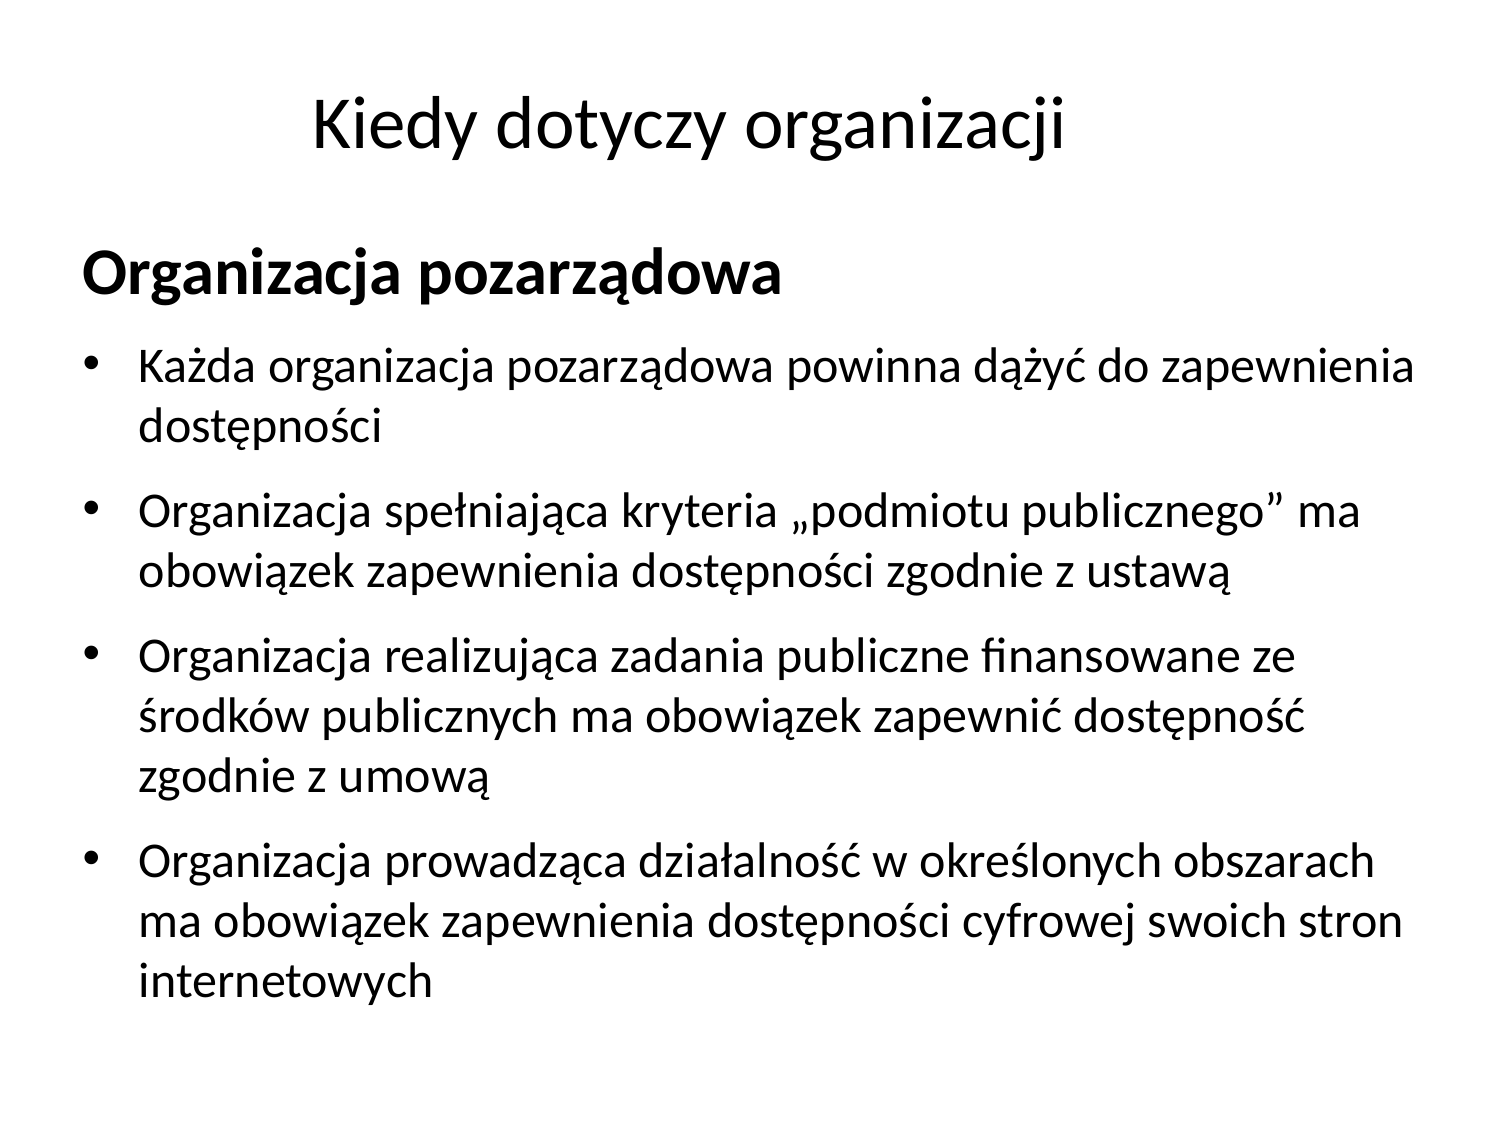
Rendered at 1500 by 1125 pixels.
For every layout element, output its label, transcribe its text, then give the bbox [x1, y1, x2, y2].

list Organizacja pozarządowa Każda organizacja pozarządowa powinna dążyć do zapewnienia dostępności Organizacja spełniająca kryteria „podmiotu publicznego” ma obowiązek zapewnienia dostępności zgodnie z ustawą Organizacja realizująca zadania publiczne finansowane ze środków publicznych ma obowiązek zapewnić dostępność zgodnie z umową Organizacja prowadząca działalność w określonych obszarach ma obowiązek zapewnienia dostępności cyfrowej swoich stron internetowych [74, 219, 1426, 1111]
title Kiedy dotyczy organizacji [303, 52, 1500, 185]
